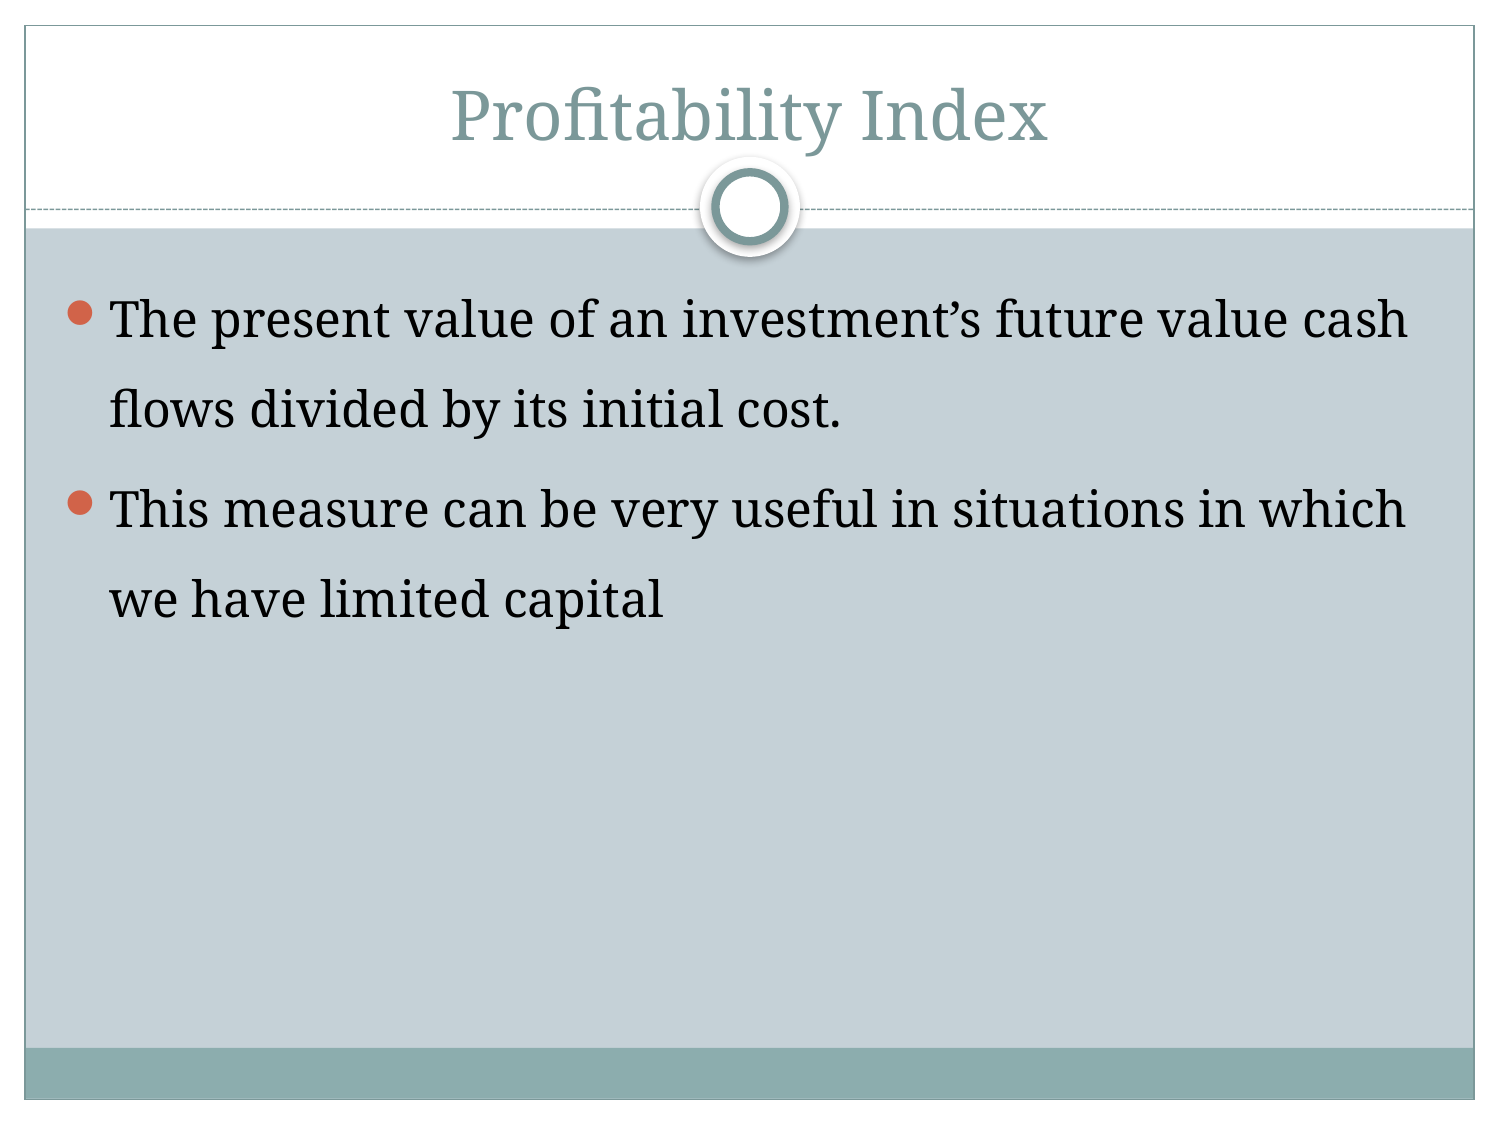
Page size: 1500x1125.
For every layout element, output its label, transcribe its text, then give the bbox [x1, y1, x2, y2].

title Profitability Index [49, 37, 1450, 162]
list The present value of an investment’s future value cash flows divided by its initial cost. This measure can be very useful in situations in which we have limited capital [49, 250, 1445, 1001]
